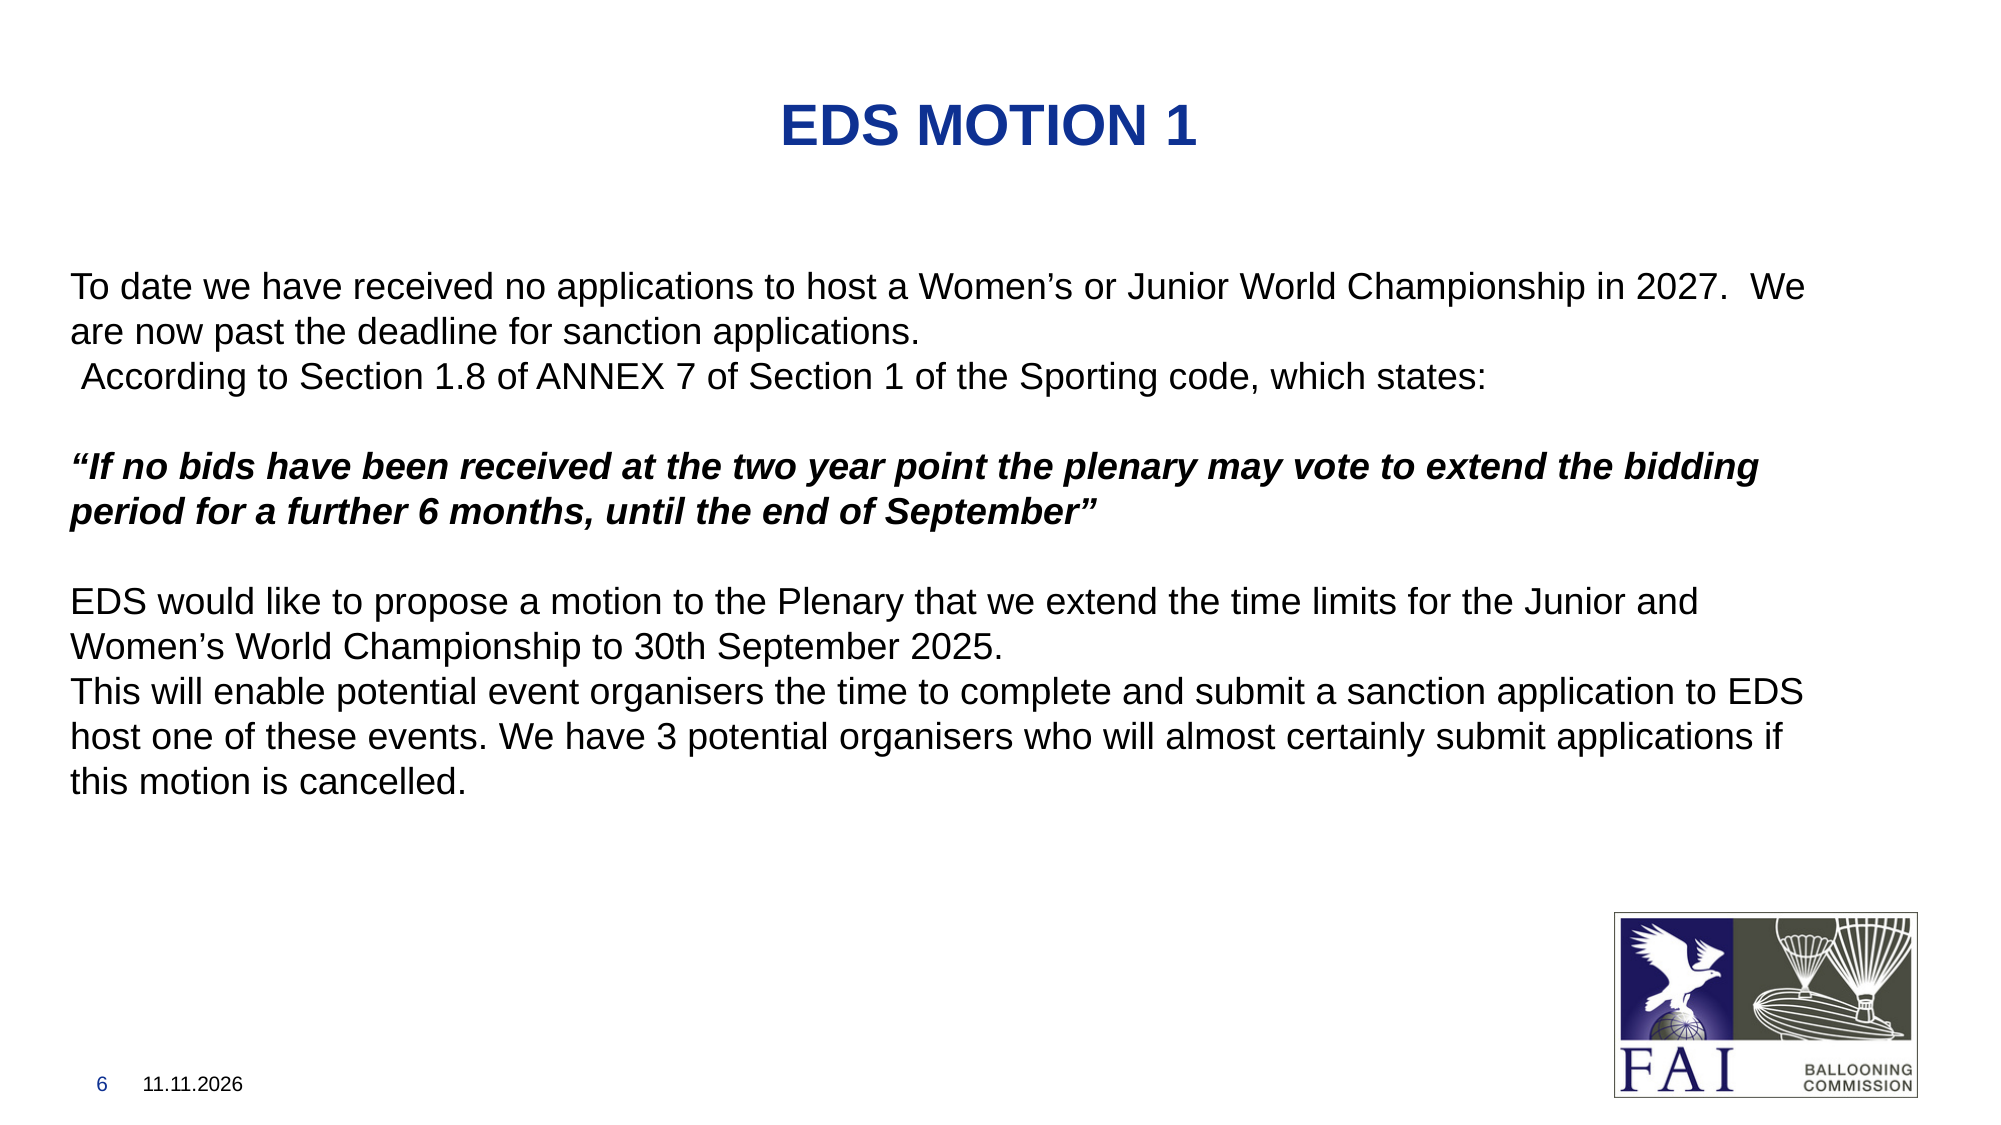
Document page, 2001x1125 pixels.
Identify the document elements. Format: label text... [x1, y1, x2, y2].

slide_number 6 [96, 1070, 143, 1125]
text_box To date we have received no applications to host a Women’s or Junior World Championship in 2027. We are now past the deadline for sanction applications. According to Section 1.8 of ANNEX 7 of Section 1 of the Sporting code, which states: “If no bids have been received at the two year point the plenary may vote to extend the bidding period for a further 6 months, until the end of September” EDS would like to propose a motion to the Plenary that we extend the time limits for the Junior and Women’s World Championship to 30th September 2025. This will enable potential event organisers the time to complete and submit a sanction application to EDS host one of these events. We have 3 potential organisers who will almost certainly submit applications if this motion is cancelled. [55, 254, 1840, 810]
picture [1614, 912, 1918, 1098]
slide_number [143, 1070, 256, 1125]
title EDS MOTION 1 [96, 72, 1881, 159]
